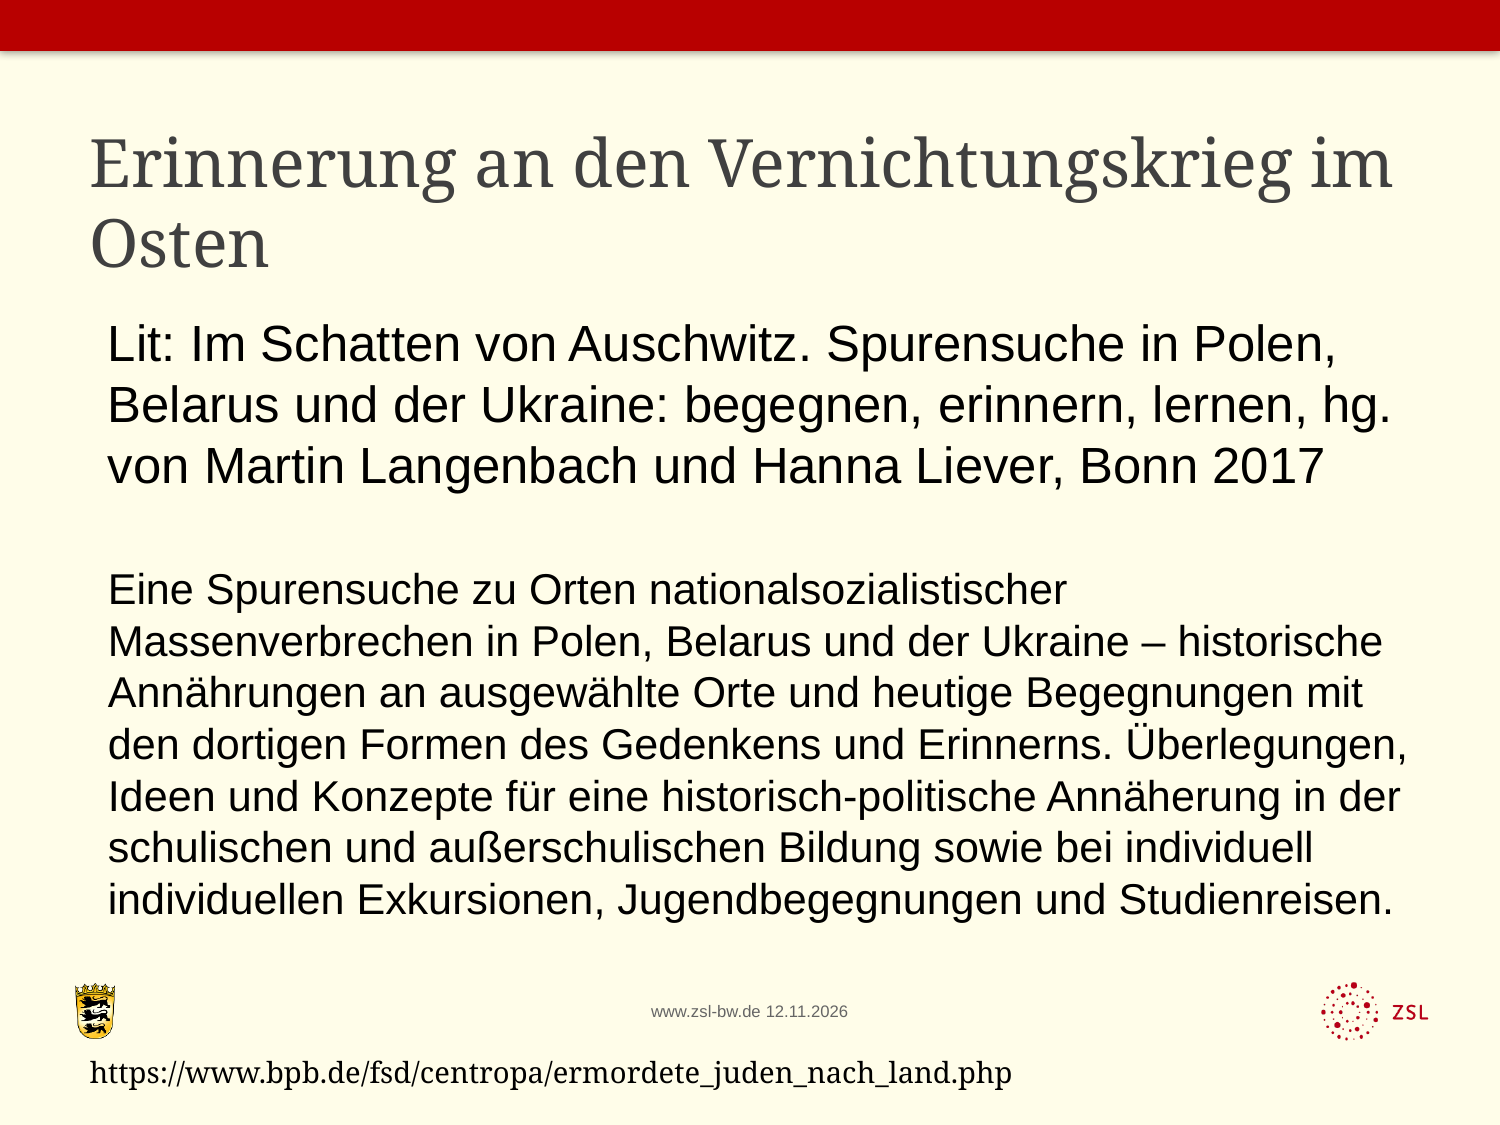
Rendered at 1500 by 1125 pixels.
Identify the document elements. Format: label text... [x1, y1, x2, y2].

picture [73, 981, 117, 1041]
picture [1320, 981, 1429, 1041]
list Lit: Im Schatten von Auschwitz. Spurensuche in Polen, Belarus und der Ukraine: begegnen, erinnern, lernen, hg. von Martin Langenbach und Hanna Liever, Bonn 2017 Eine Spurensuche zu Orten nationalsozialistischer Massenverbrechen in Polen, Belarus und der Ukraine – historische Annährungen an ausgewählte Orte und heutige Begegnungen mit den dortigen Formen des Gedenkens und Erinnerns. Überlegungen, Ideen und Konzepte für eine historisch-politische Annäherung in der schulischen und außerschulischen Bildung sowie bei individuell individuellen Exkursionen, Jugendbegegnungen und Studienreisen. [75, 302, 1425, 965]
title Erinnerung an den Vernichtungskrieg im Osten [75, 113, 1425, 289]
text_box https://www.bpb.de/fsd/centropa/ermordete_juden_nach_land.php [75, 1046, 1034, 1097]
